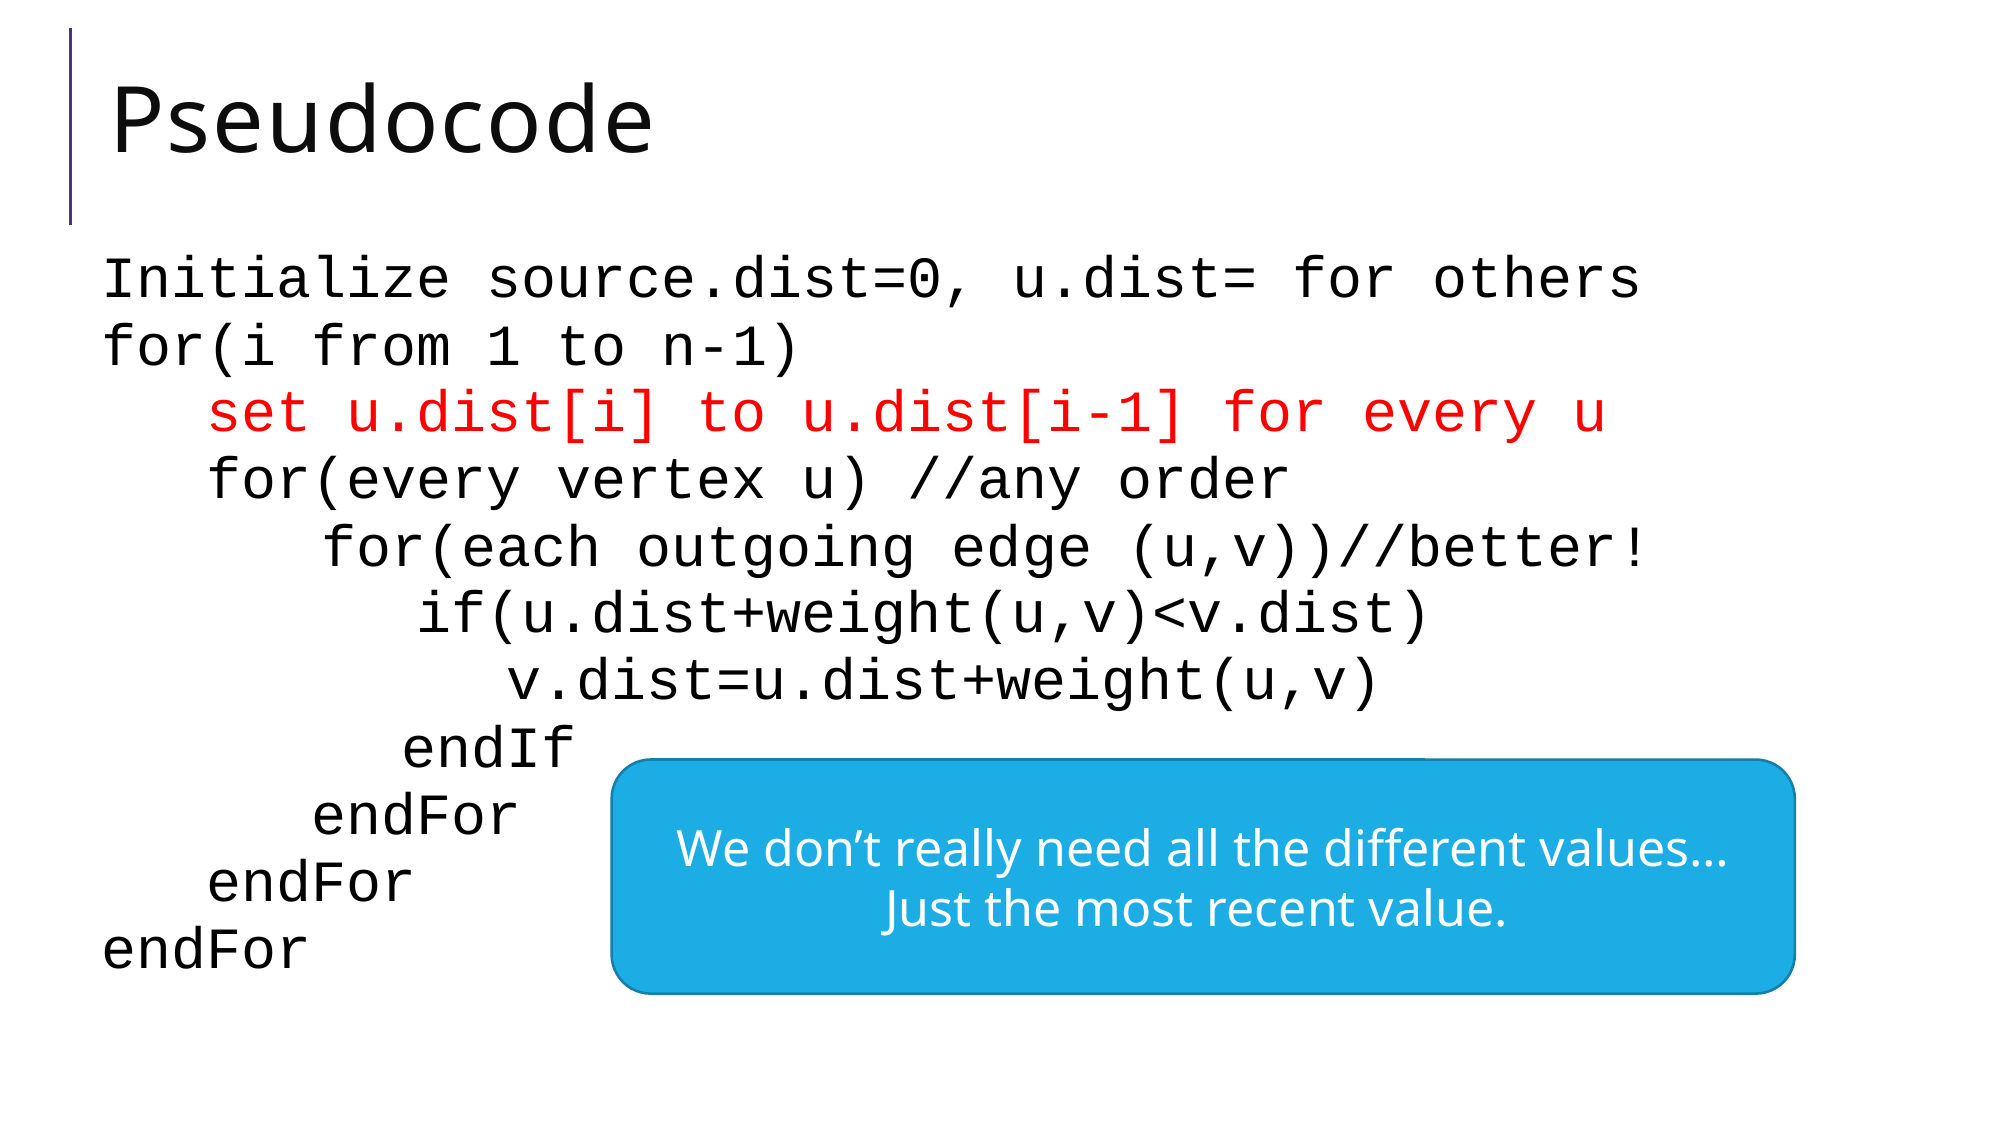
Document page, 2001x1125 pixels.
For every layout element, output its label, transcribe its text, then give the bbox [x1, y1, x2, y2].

text_box We don’t really need all the different values… Just the most recent value. [610, 758, 1797, 995]
title Pseudocode [94, 43, 1930, 210]
